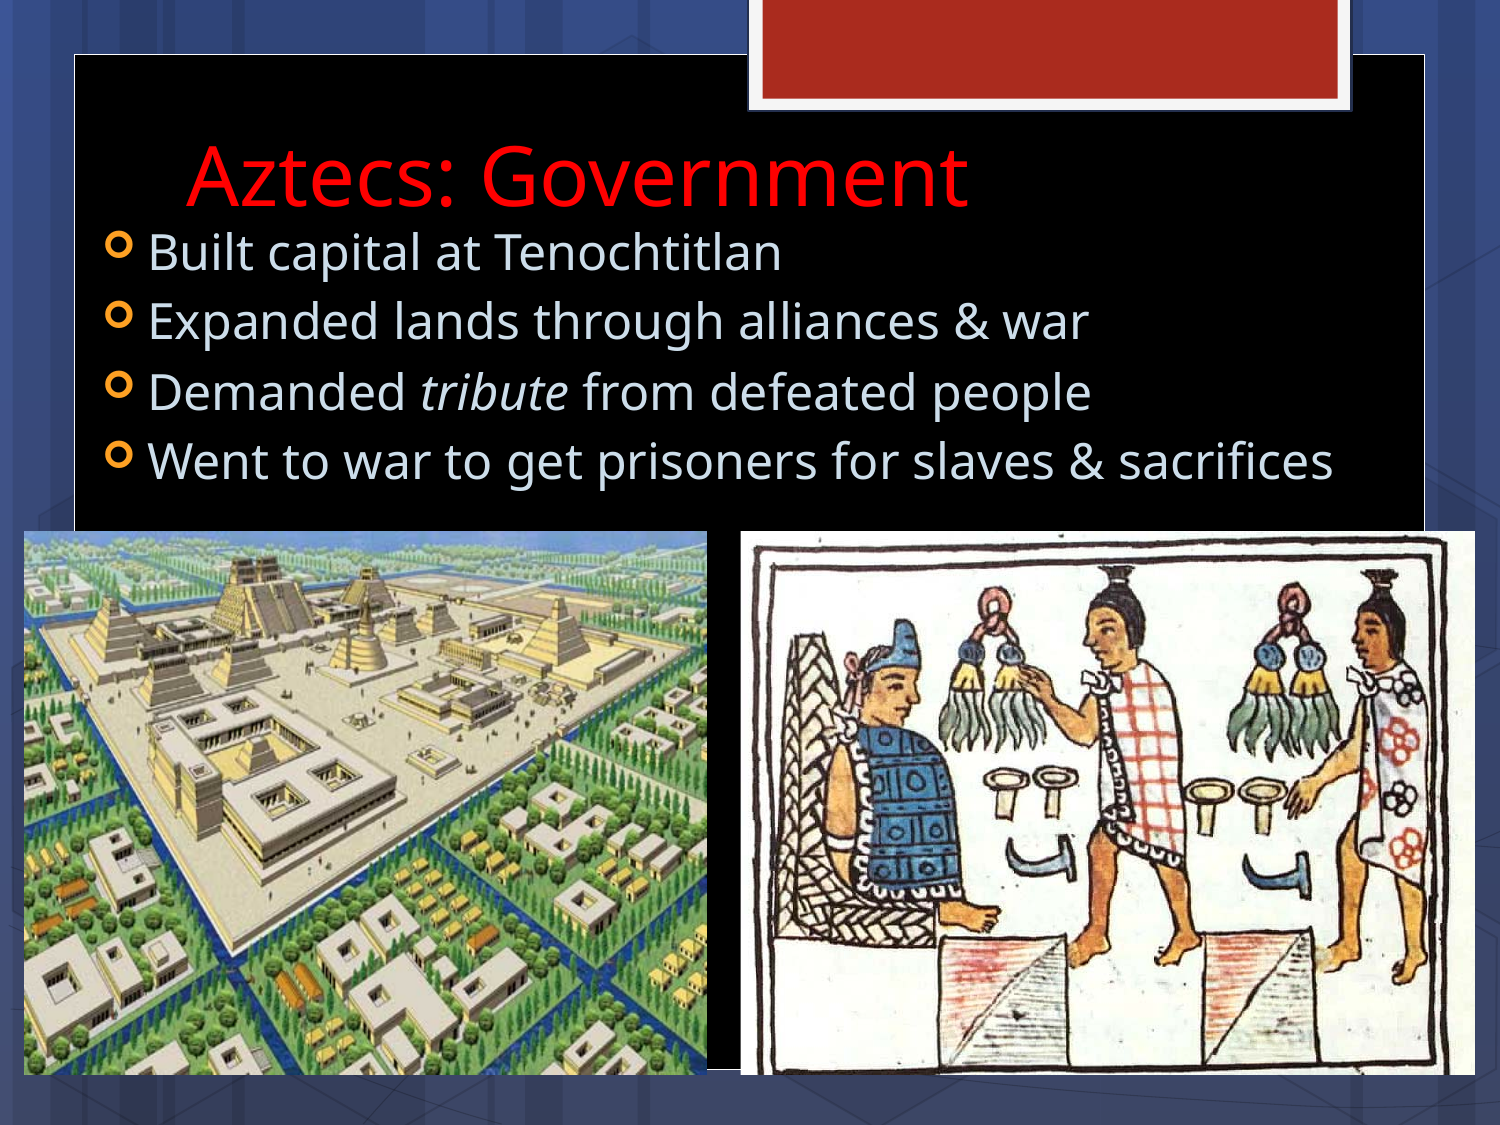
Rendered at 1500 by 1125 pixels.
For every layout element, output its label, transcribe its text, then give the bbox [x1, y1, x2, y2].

title Aztecs: Government [171, 112, 1324, 212]
picture [740, 530, 1476, 1076]
picture [24, 530, 708, 1076]
list Built capital at Tenochtitlan Expanded lands through alliances & war Demanded tribute from defeated people Went to war to get prisoners for slaves & sacrifices [75, 212, 1413, 920]
